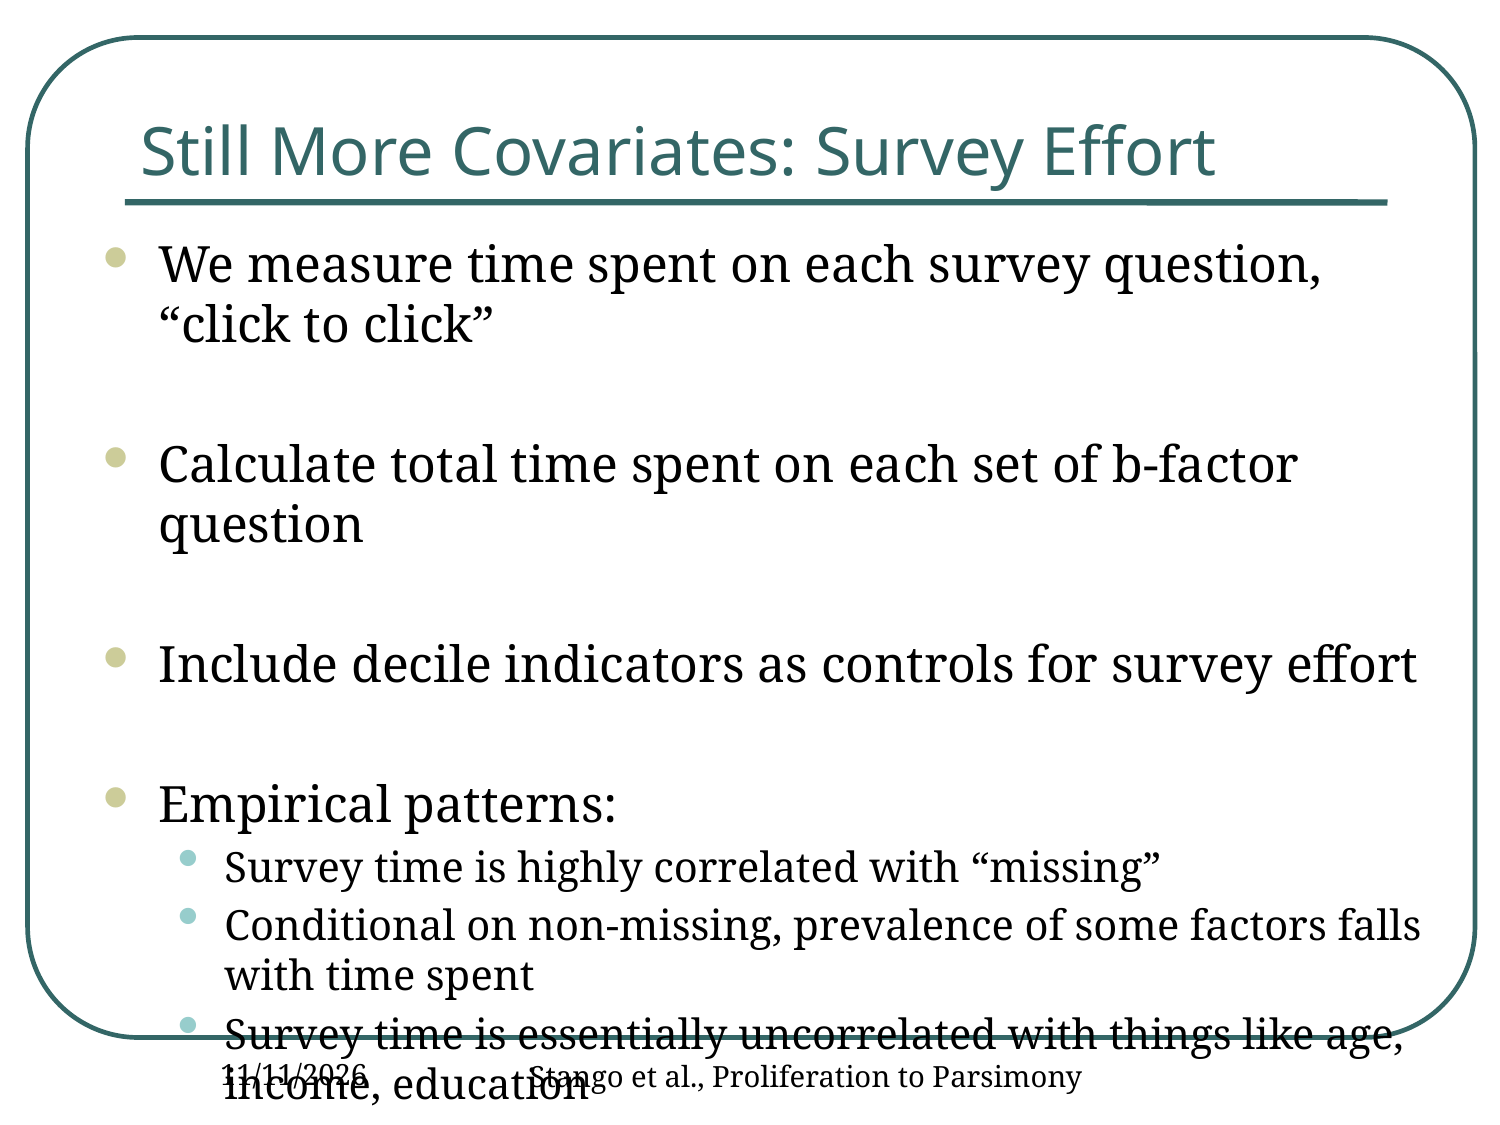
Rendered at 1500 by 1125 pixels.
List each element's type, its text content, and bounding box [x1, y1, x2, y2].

title Still More Covariates: Survey Effort [124, 48, 1388, 197]
footer Stango et al., Proliferation to Parsimony [512, 1050, 1101, 1125]
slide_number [124, 1048, 463, 1124]
list We measure time spent on each survey question, “click to click” Calculate total time spent on each set of b-factor question Include decile indicators as controls for survey effort Empirical patterns: Survey time is highly correlated with “missing” Conditional on non-missing, prevalence of some factors falls with time spent Survey time is essentially uncorrelated with things like age, income, education [87, 224, 1438, 1024]
